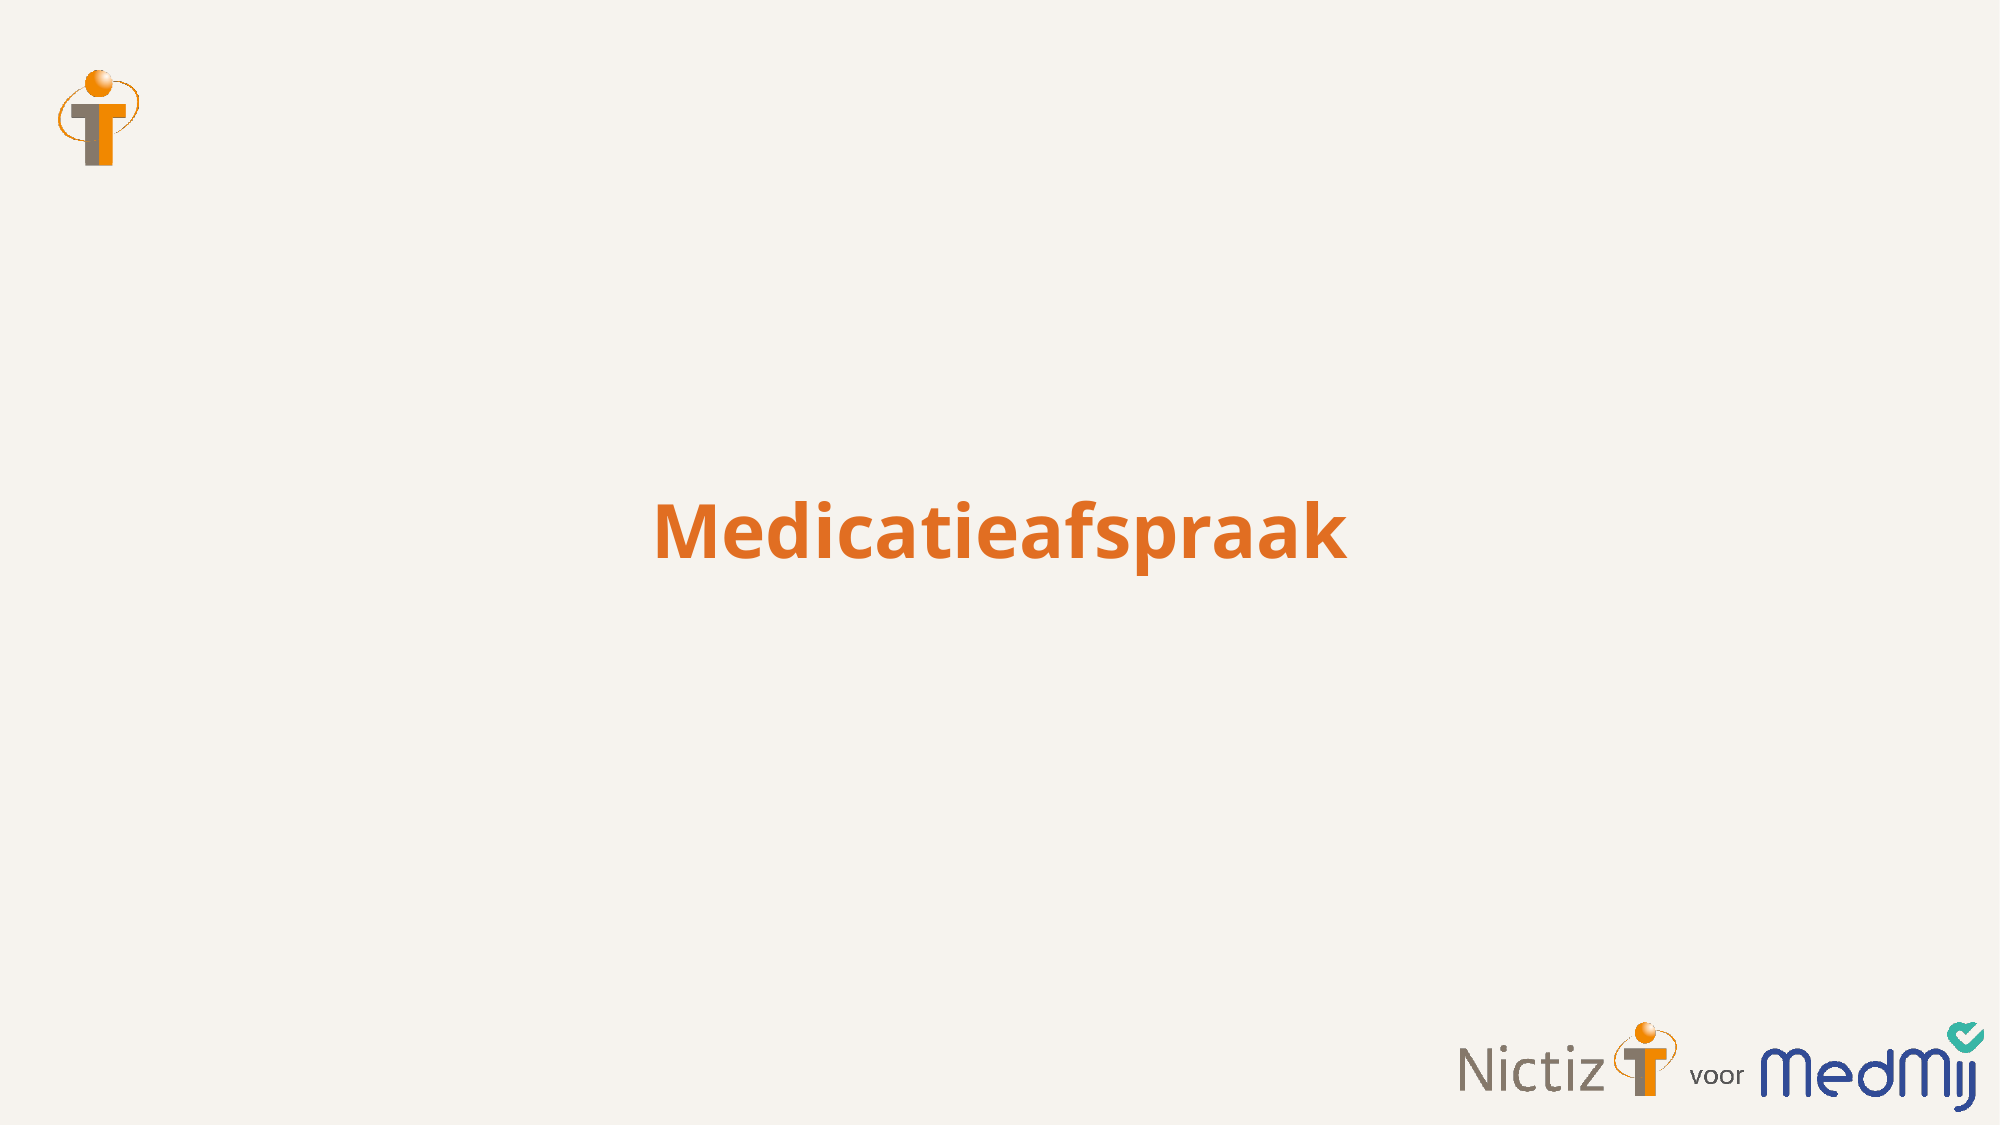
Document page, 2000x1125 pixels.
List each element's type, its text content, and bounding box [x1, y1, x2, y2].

picture [50, 66, 151, 187]
title Medicatieafspraak [155, 386, 1844, 848]
picture [1457, 1019, 1988, 1113]
